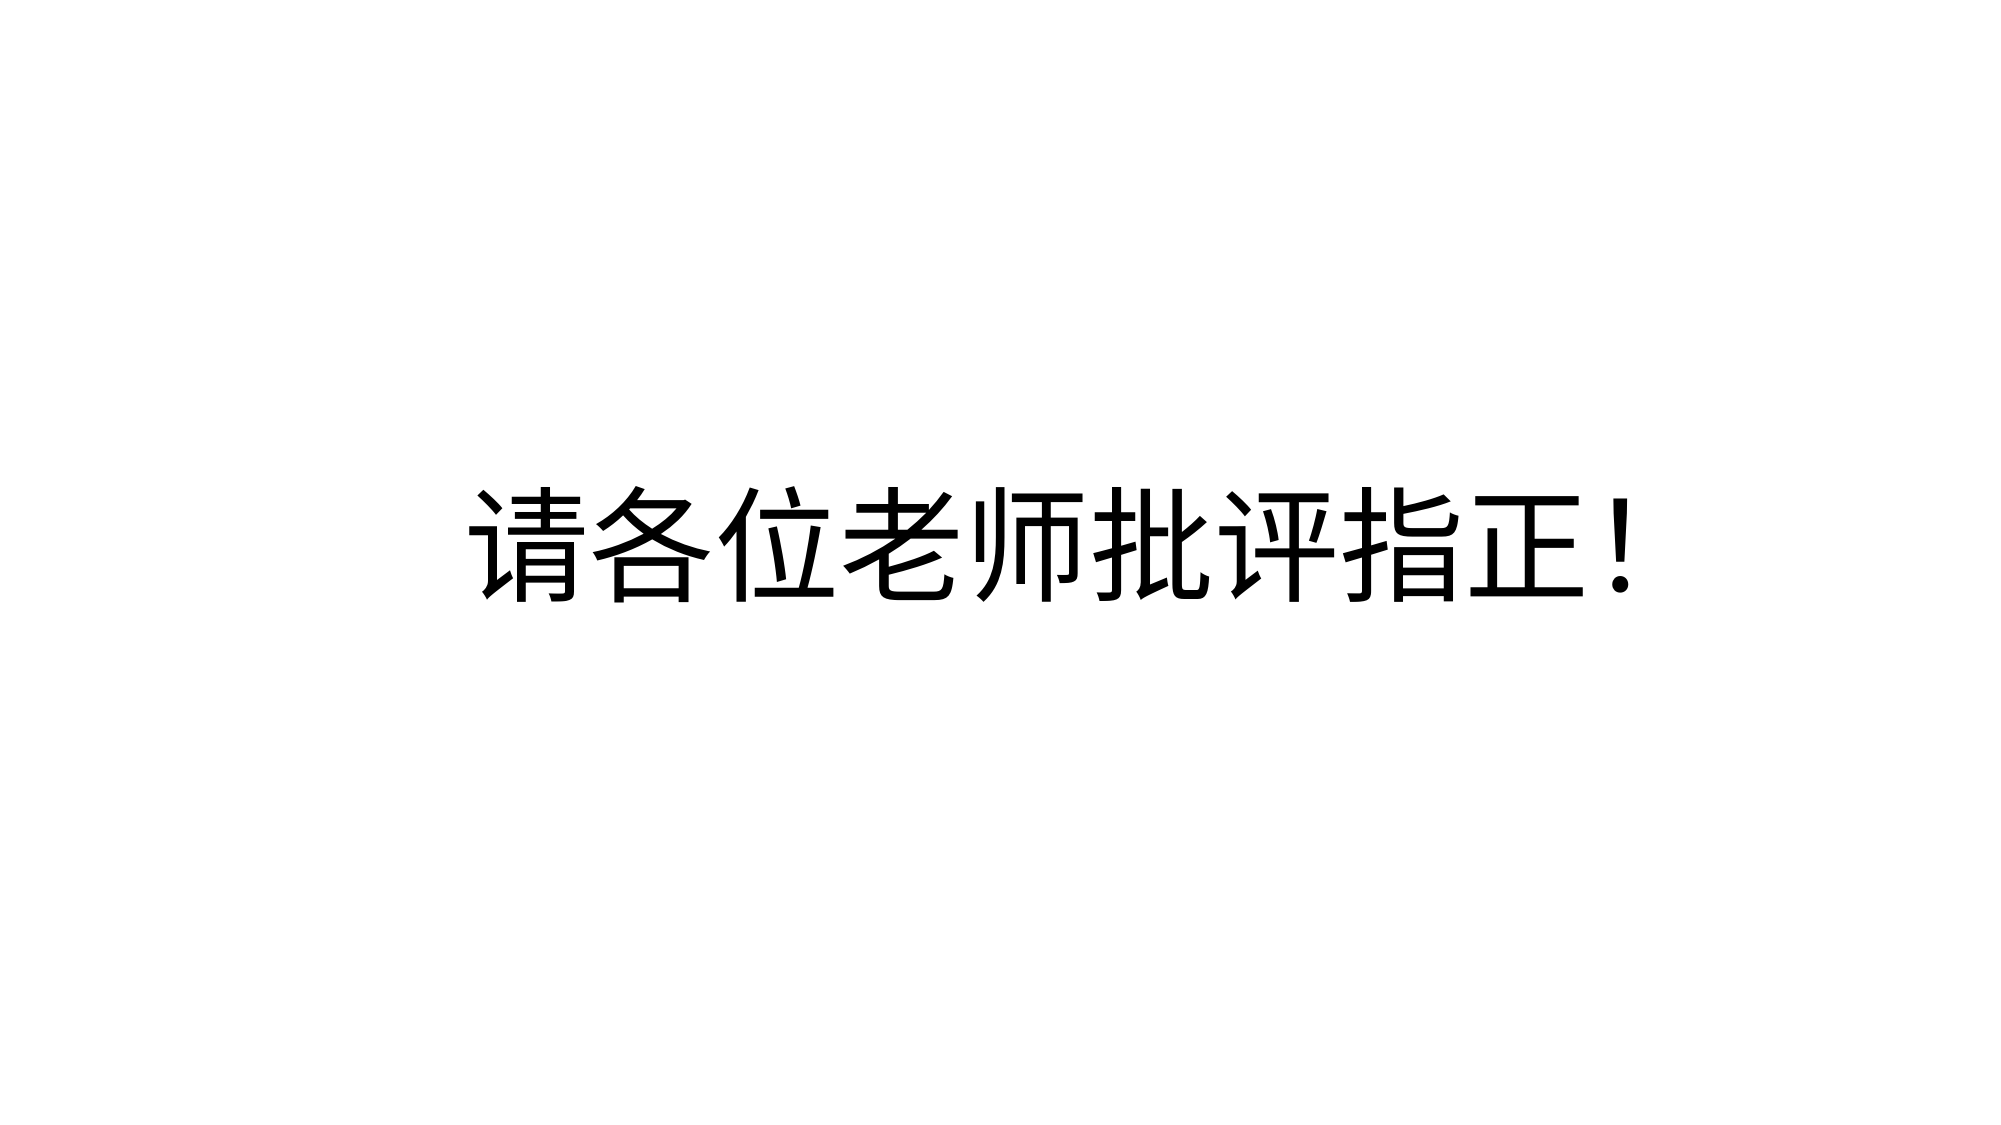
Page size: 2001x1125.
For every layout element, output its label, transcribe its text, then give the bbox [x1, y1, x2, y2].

text_box 请各位老师批评指正！ [450, 460, 1730, 626]
